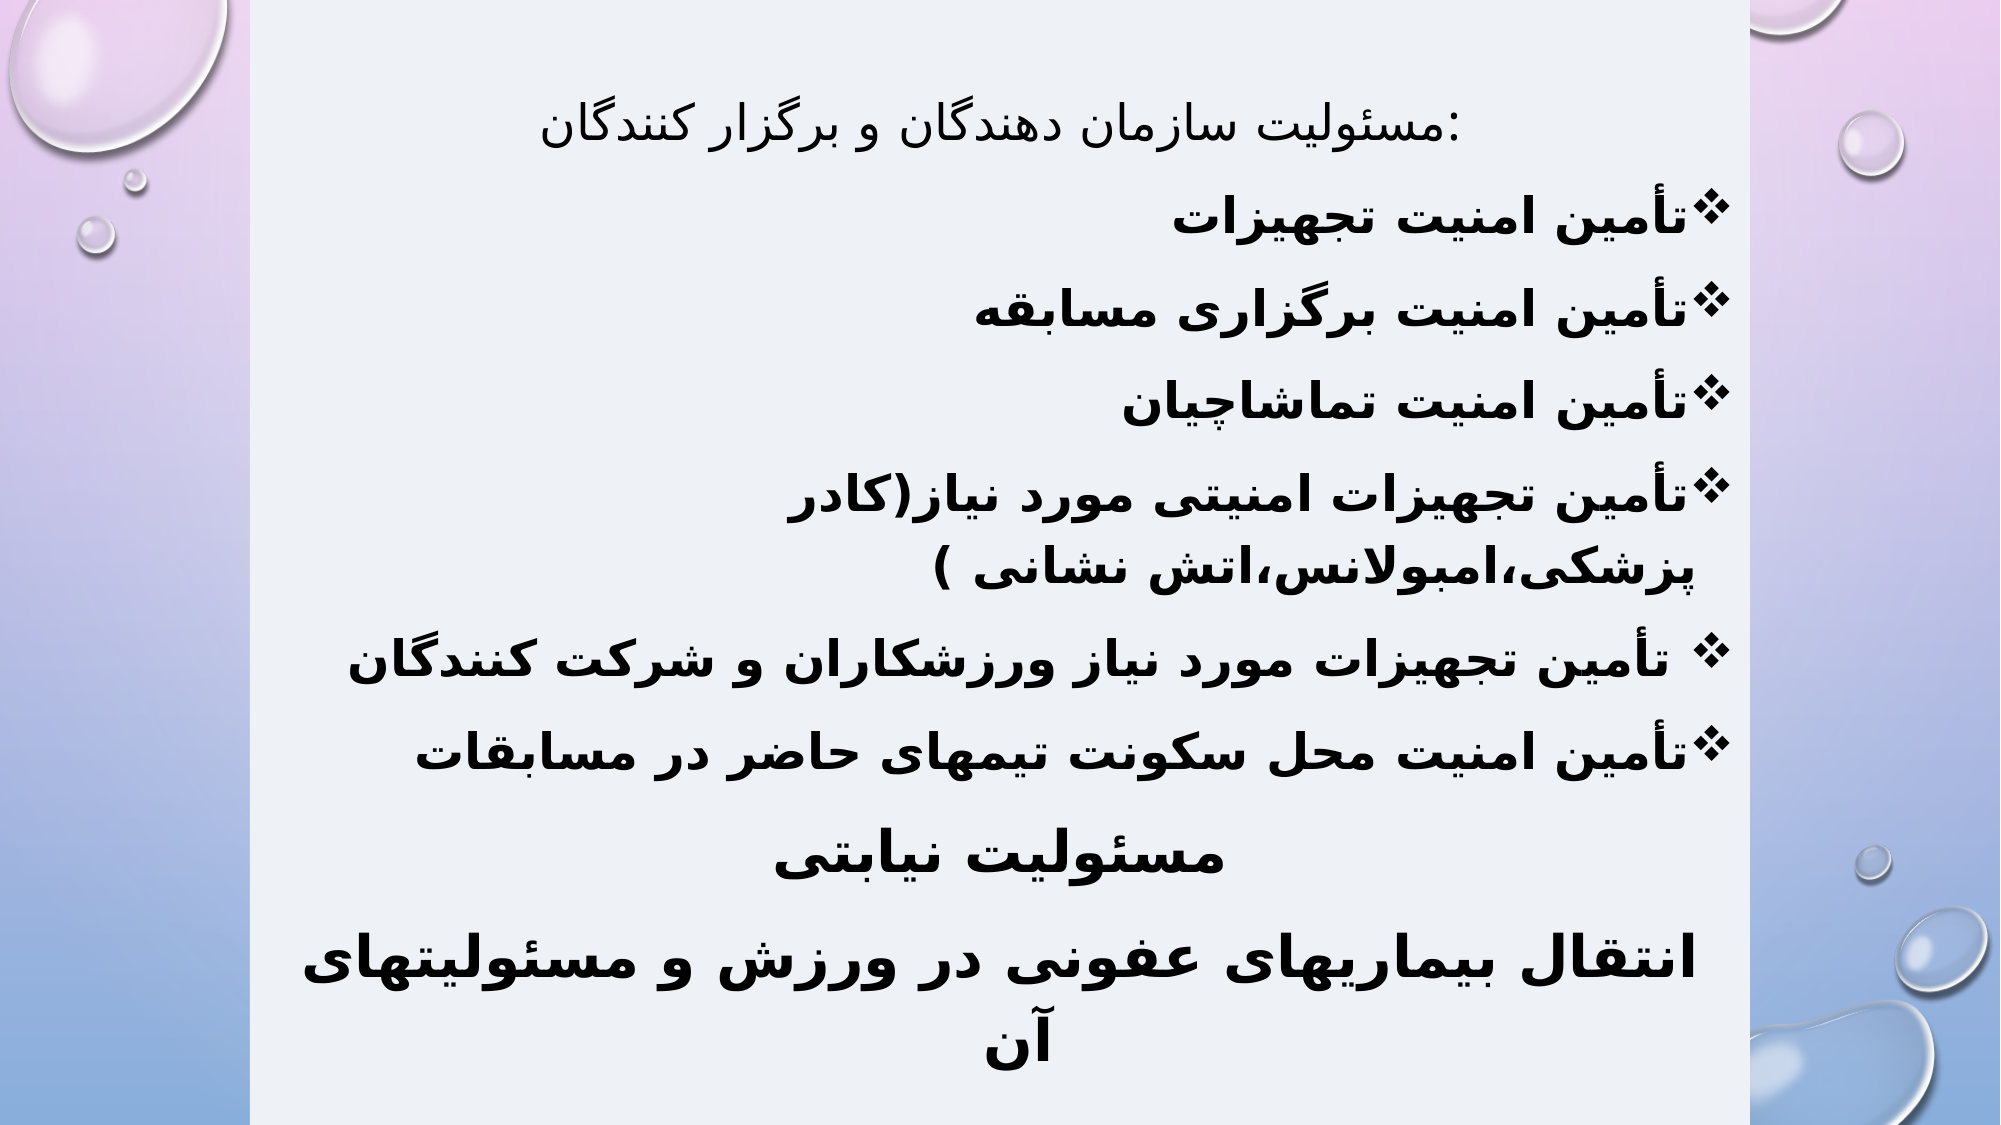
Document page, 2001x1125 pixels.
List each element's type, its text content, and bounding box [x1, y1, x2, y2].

picture [0, 0, 249, 1125]
picture [1750, 0, 2000, 1125]
list مسئولیت سازمان دهندگان و برگزار کنندگان: تأمین امنیت تجهیزات تأمین امنیت برگزاری مسابقه تأمین امنیت تماشاچیان تأمین تجهیزات امنیتی مورد نیاز(کادر پزشکی،امبولانس،اتش نشانی ) تأمین تجهیزات مورد نیاز ورزشکاران و شرکت کنندگان تأمین امنیت محل سکونت تیمهای حاضر در مسابقات مسئولیت نیابتی انتقال بیماریهای عفونی در ورزش و مسئولیتهای آن [249, 0, 1750, 1125]
